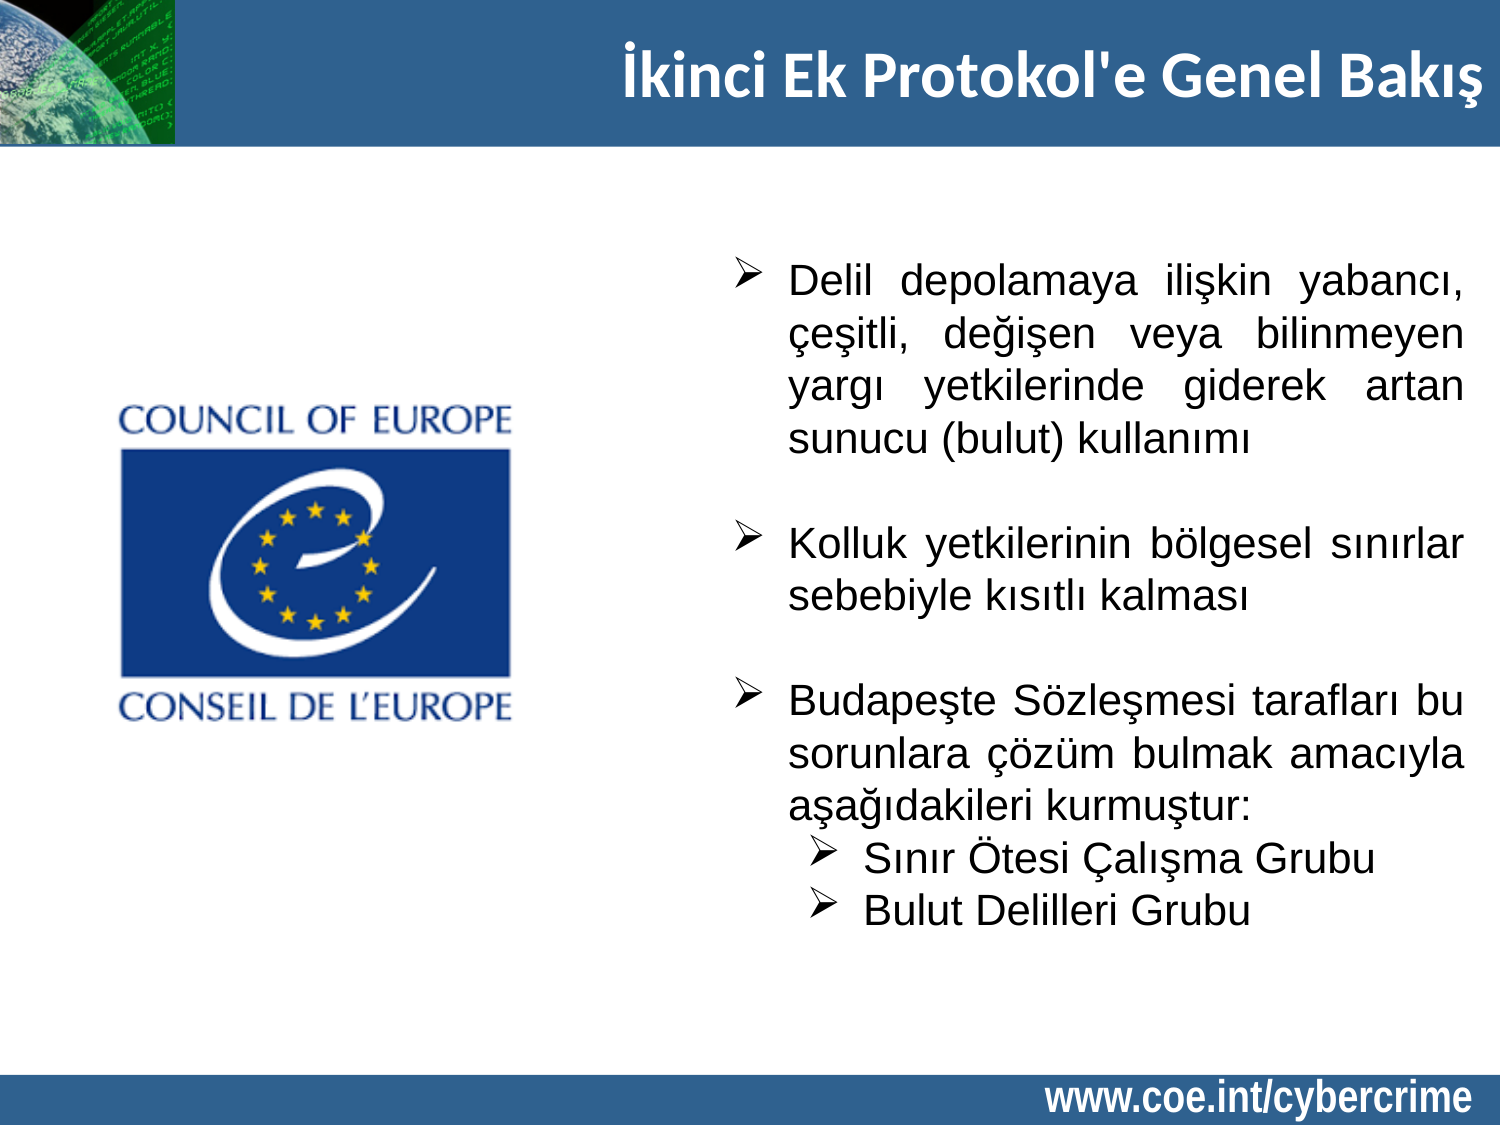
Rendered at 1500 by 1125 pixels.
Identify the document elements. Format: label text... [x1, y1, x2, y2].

picture [71, 366, 561, 759]
text_box [0, 1073, 1030, 1125]
text_box Delil depolamaya ilişkin yabancı, çeşitli, değişen veya bilinmeyen yargı yetkilerinde giderek artan sunucu (bulut) kullanımı Kolluk yetkilerinin bölgesel sınırlar sebebiyle kısıtlı kalması Budapeşte Sözleşmesi tarafları bu sorunlara çözüm bulmak amacıyla aşağıdakileri kurmuştur: Sınır Ötesi Çalışma Grubu Bulut Delilleri Grubu [716, 244, 1480, 942]
text_box İkinci Ek Protokol'e Genel Bakış [177, 0, 1500, 149]
text_box www.coe.int/cybercrime [1030, 1059, 1500, 1125]
picture [0, 0, 175, 144]
